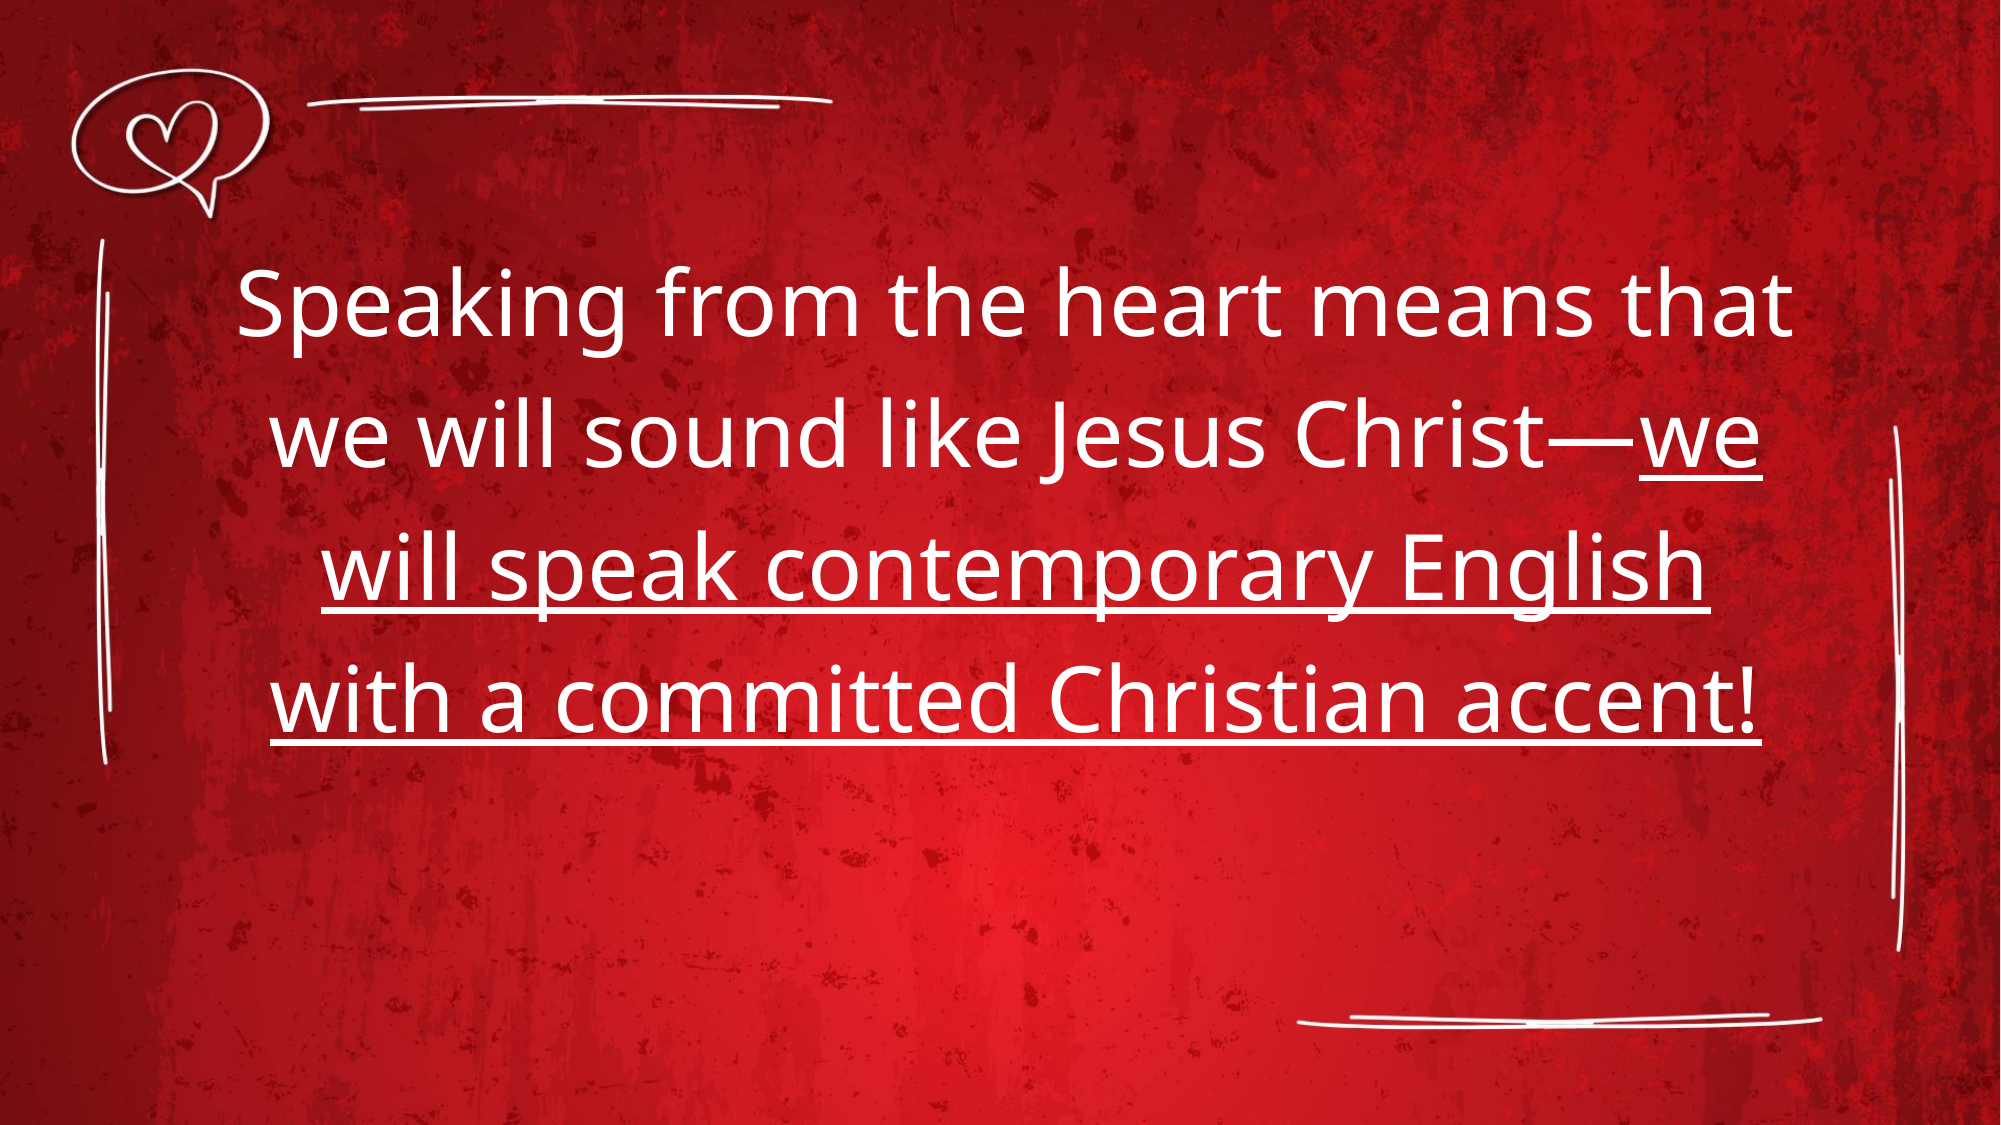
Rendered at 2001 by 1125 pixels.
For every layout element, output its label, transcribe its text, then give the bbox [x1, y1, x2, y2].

picture [0, 0, 2001, 1125]
list Speaking from the heart means that we will sound like Jesus Christ—we will speak contemporary English with a committed Christian accent! [219, 129, 1813, 844]
